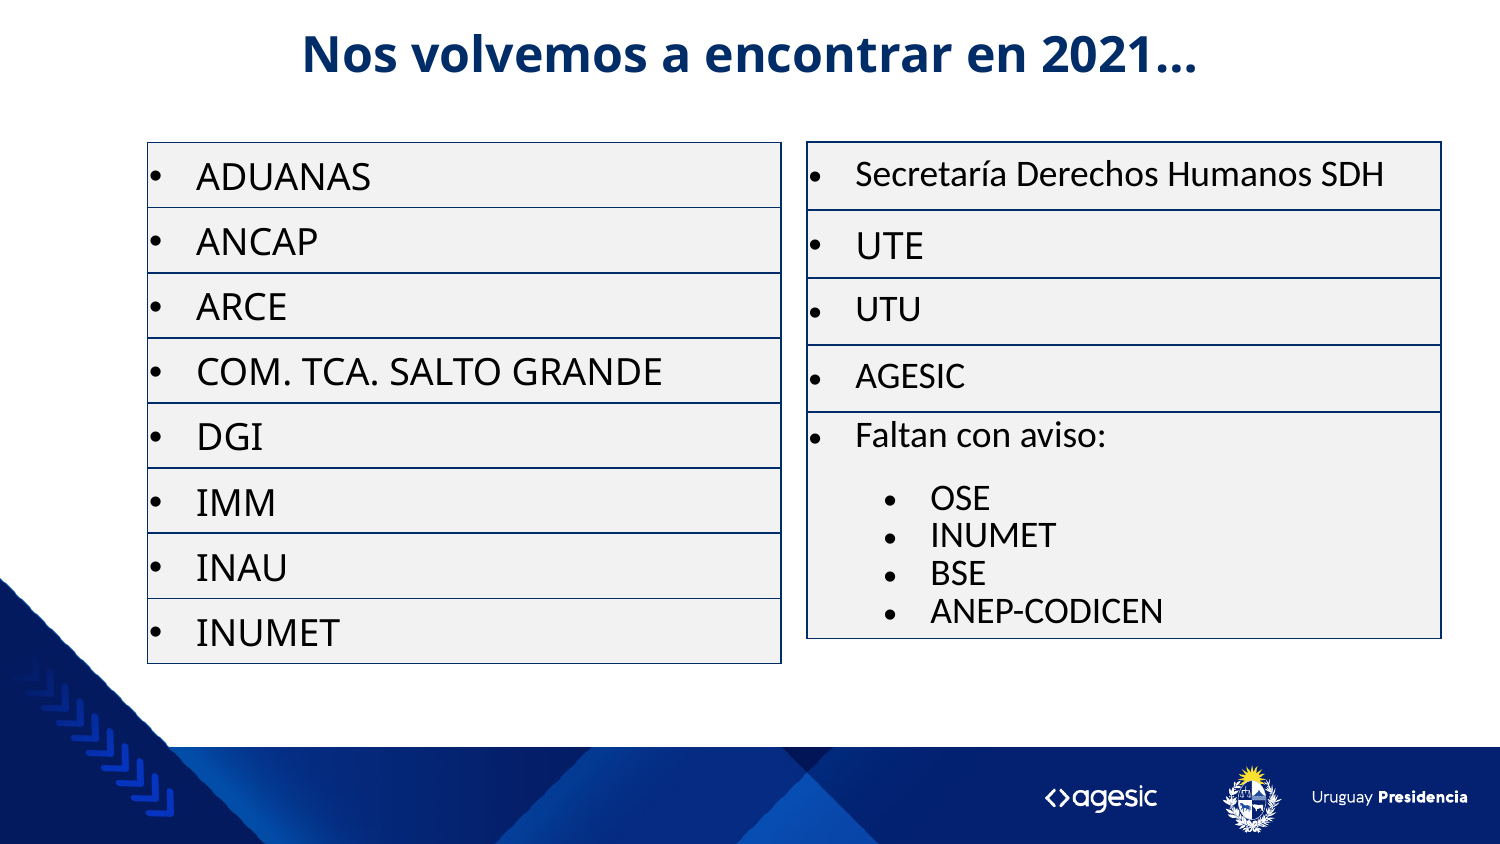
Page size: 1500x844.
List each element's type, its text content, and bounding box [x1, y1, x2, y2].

title Nos volvemos a encontrar en 2021… [0, 1, 1500, 103]
table_cell INAU [148, 534, 780, 598]
table_cell IMM [148, 469, 780, 532]
table_cell AGESIC [808, 346, 1440, 411]
picture [0, 103, 1500, 844]
table_cell UTE [808, 211, 1440, 277]
table_cell ANCAP [148, 208, 780, 272]
table_header Secretaría Derechos Humanos SDH [808, 143, 1440, 209]
table_cell UTU [808, 279, 1440, 344]
table_cell COM. TCA. SALTO GRANDE [148, 339, 780, 402]
table_cell ARCE [148, 274, 780, 337]
table_cell DGI [148, 404, 780, 467]
table_header ADUANAS [148, 143, 780, 207]
table_cell Faltan con aviso: OSE INUMET BSE ANEP-CODICEN [808, 413, 1440, 638]
table_cell INUMET [148, 599, 780, 663]
